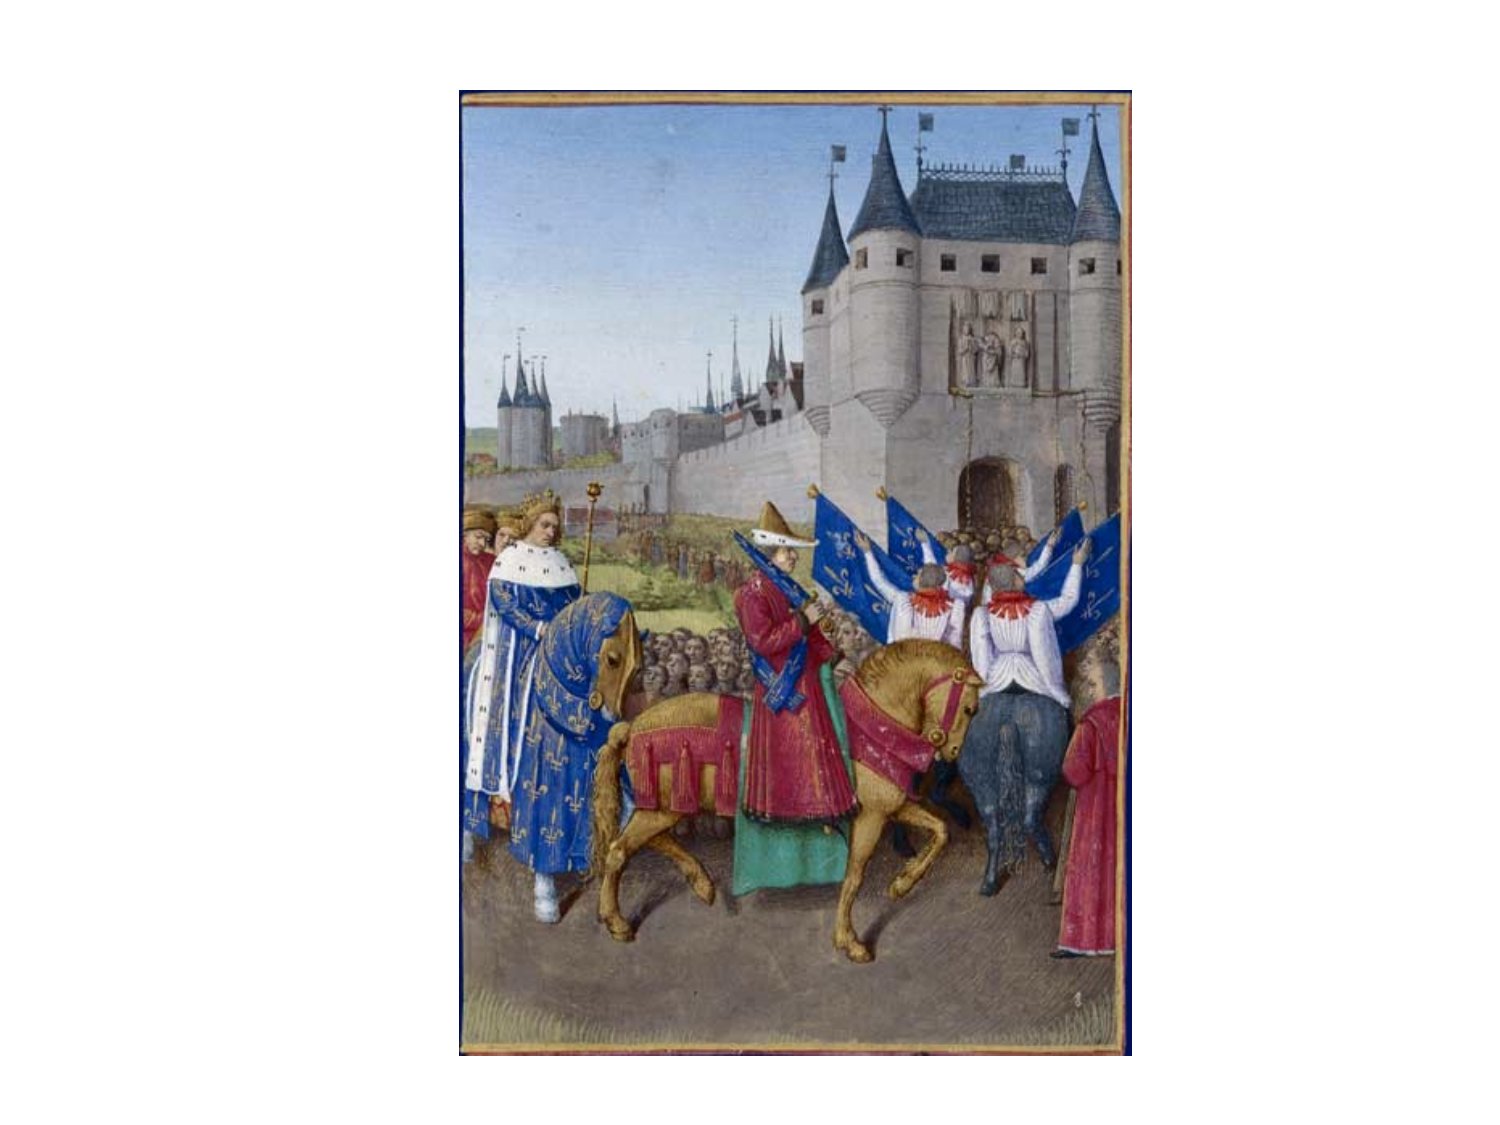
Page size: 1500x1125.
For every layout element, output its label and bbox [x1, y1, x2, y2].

picture [458, 90, 1132, 1056]
